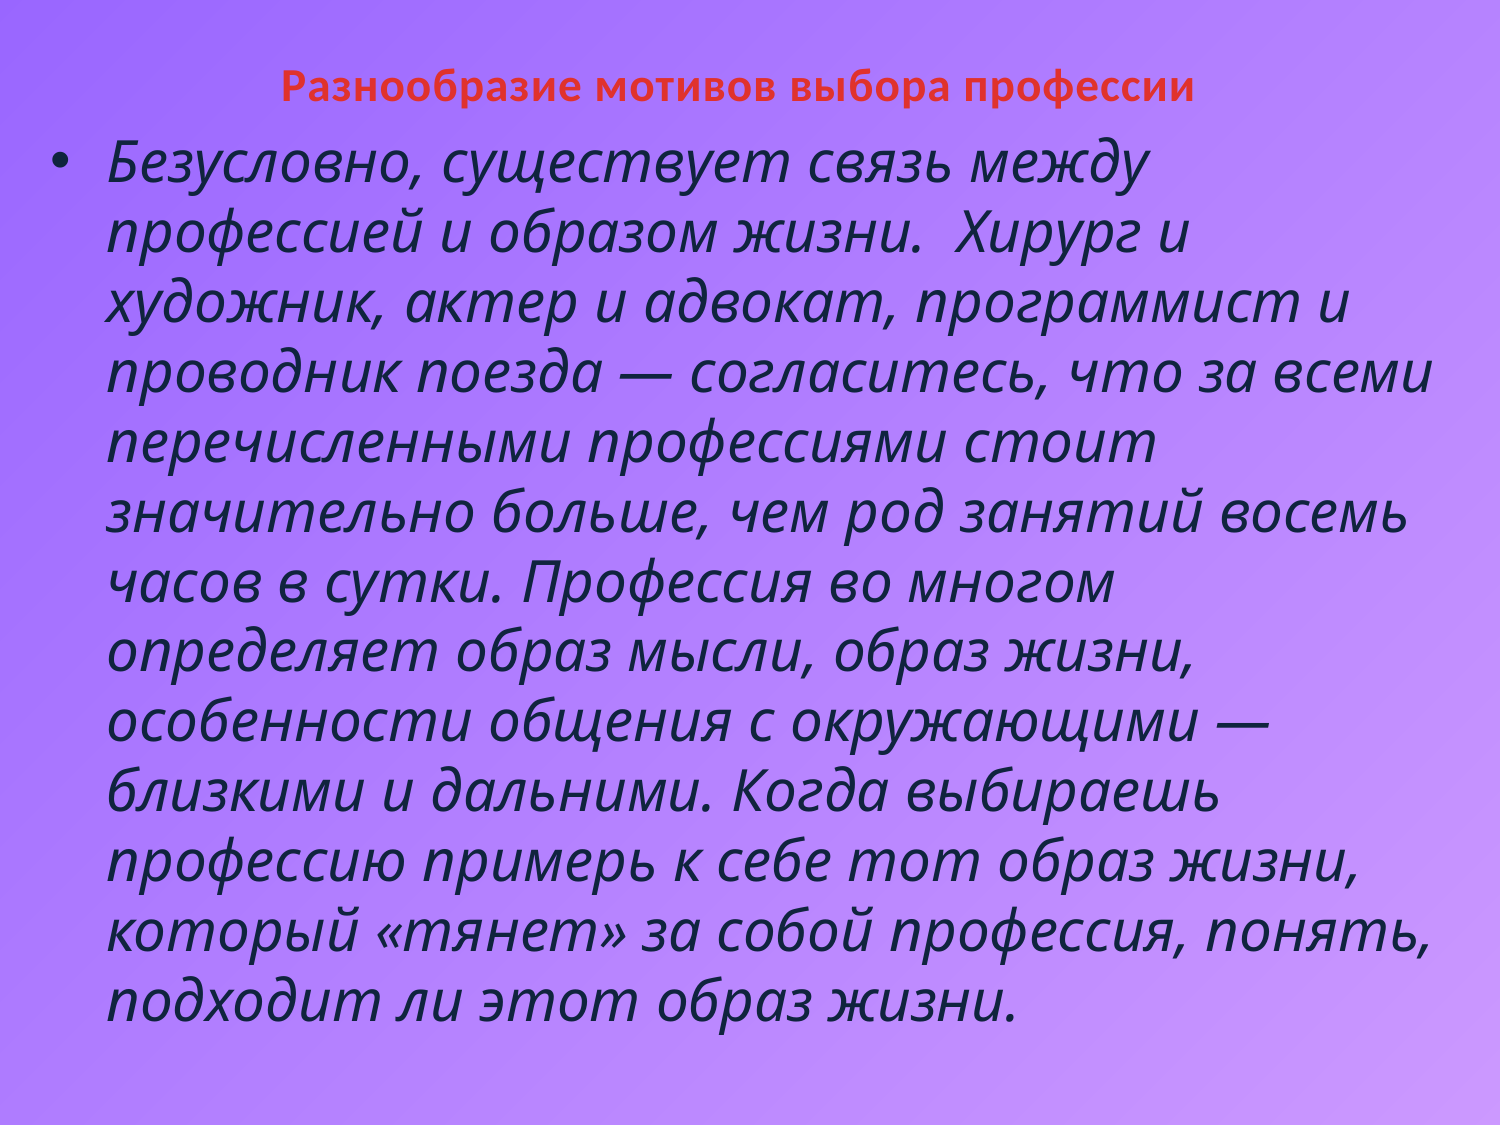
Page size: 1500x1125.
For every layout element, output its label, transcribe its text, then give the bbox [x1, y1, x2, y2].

list Безусловно, существует связь между профессией и образом жизни. Хирург и художник, актер и адвокат, программист и проводник поезда — согласитесь, что за всеми перечисленными профессиями стоит значительно больше, чем род занятий восемь часов в сутки. Профессия во многом определяет образ мысли, образ жизни, особенности общения с окружающими — близкими и дальними. Когда выбираешь профессию примерь к себе тот образ жизни, который «тянет» за собой профессия, понять, подходит ли этот образ жизни. [35, 117, 1465, 1125]
title Разнообразие мотивов выбора профессии [70, 46, 1421, 117]
